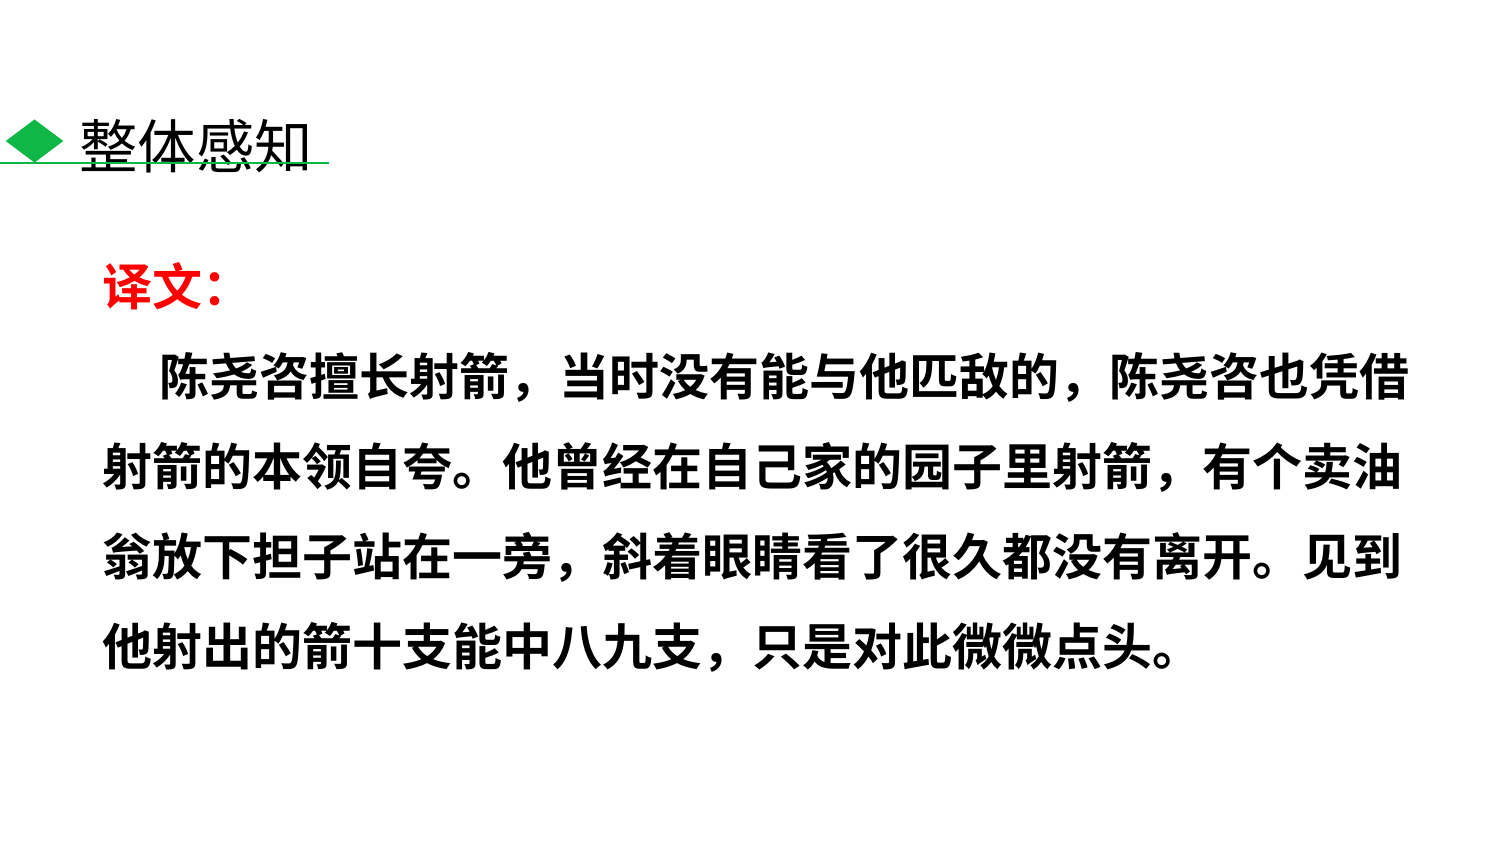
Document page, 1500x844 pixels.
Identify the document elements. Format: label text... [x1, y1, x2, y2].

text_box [0, 102, 330, 189]
text_box 译文： 陈尧咨擅长射箭，当时没有能与他匹敌的，陈尧咨也凭借射箭的本领自夸。他曾经在自己家的园子里射箭，有个卖油翁放下担子站在一旁，斜着眼睛看了很久都没有离开。见到他射出的箭十支能中八九支，只是对此微微点头。 [87, 218, 1447, 683]
